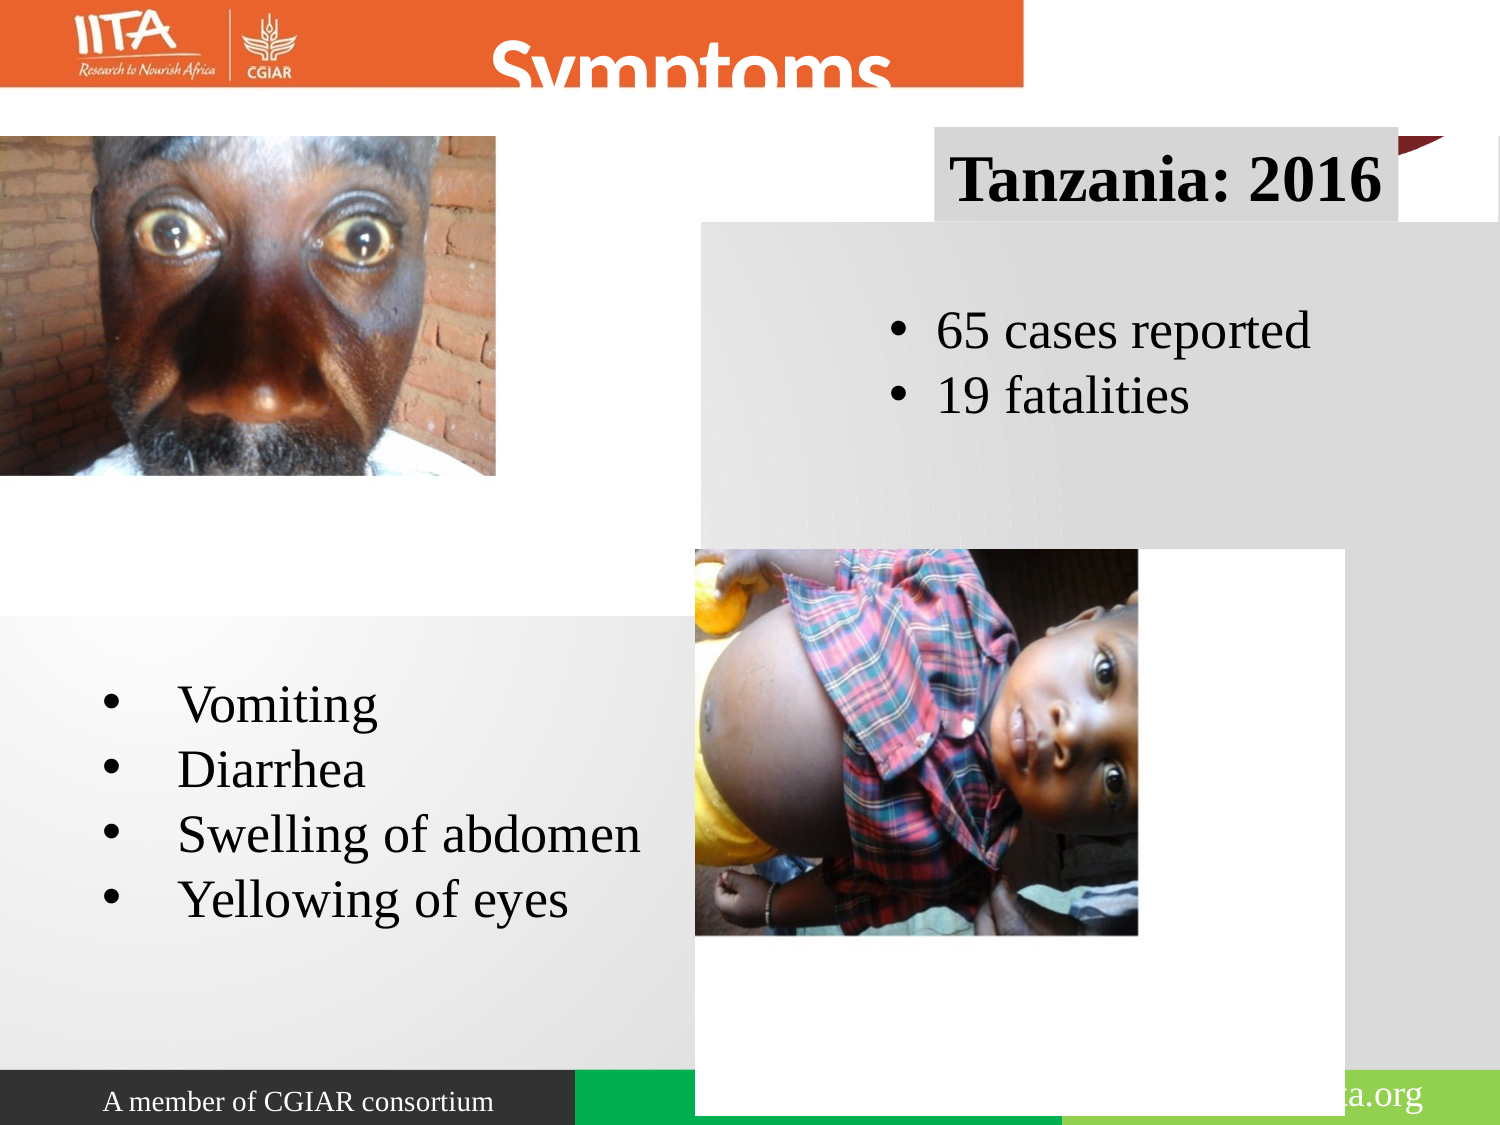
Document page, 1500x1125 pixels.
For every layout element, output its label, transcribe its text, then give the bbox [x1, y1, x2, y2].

text_box Tanzania: 2016 [934, 142, 1399, 222]
text_box [0, 1068, 573, 1125]
text_box www.iita.org [1347, 1061, 1439, 1122]
picture [0, 0, 1500, 1116]
text_box 65 cases reported 19 fatalities [874, 287, 1328, 433]
text_box [1060, 1068, 1500, 1125]
text_box [573, 1068, 1060, 1125]
text_box Vomiting Diarrhea Swelling of abdomen Yellowing of eyes [87, 661, 671, 1001]
text_box A member of CGIAR consortium [87, 1074, 513, 1125]
